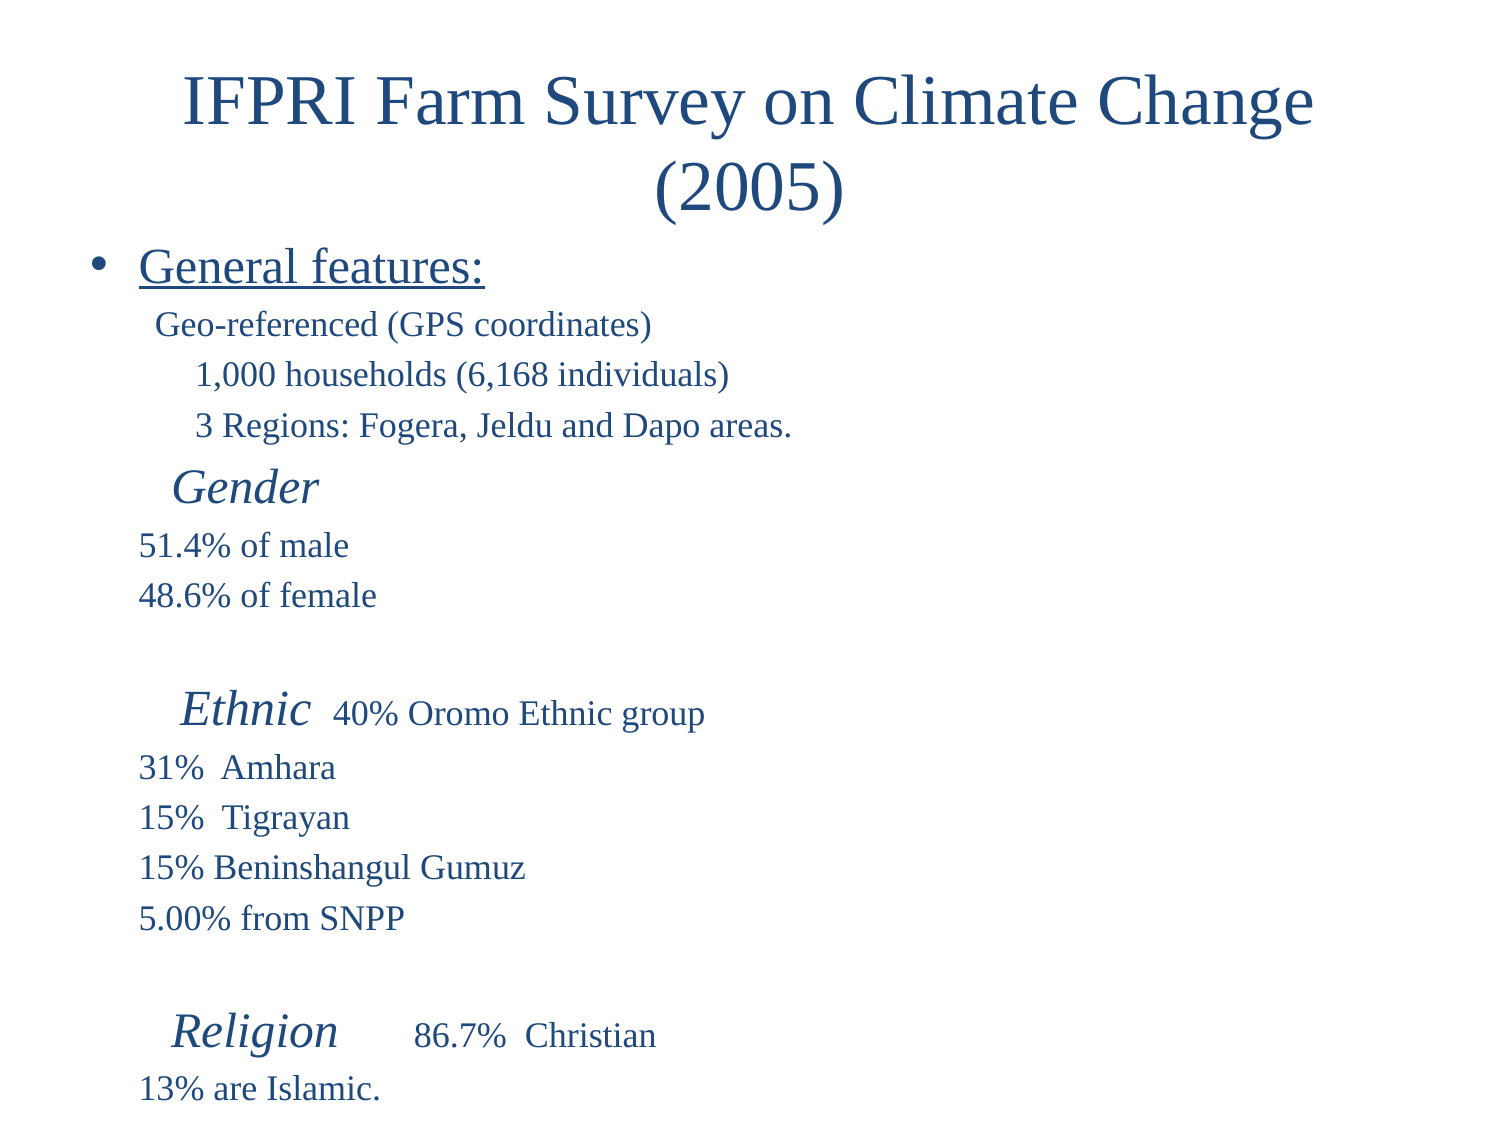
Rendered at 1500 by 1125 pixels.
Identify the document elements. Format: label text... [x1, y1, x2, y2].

list General features: Geo-referenced (GPS coordinates) 1,000 households (6,168 individuals) 3 Regions: Fogera, Jeldu and Dapo areas. Gender 51.4% of male 48.6% of female Ethnic 40% Oromo Ethnic group 31% Amhara 15% Tigrayan 15% Beninshangul Gumuz 5.00% from SNPP Religion 86.7% Christian 13% are Islamic. [75, 224, 1425, 1125]
title IFPRI Farm Survey on Climate Change (2005) [75, 45, 1425, 224]
